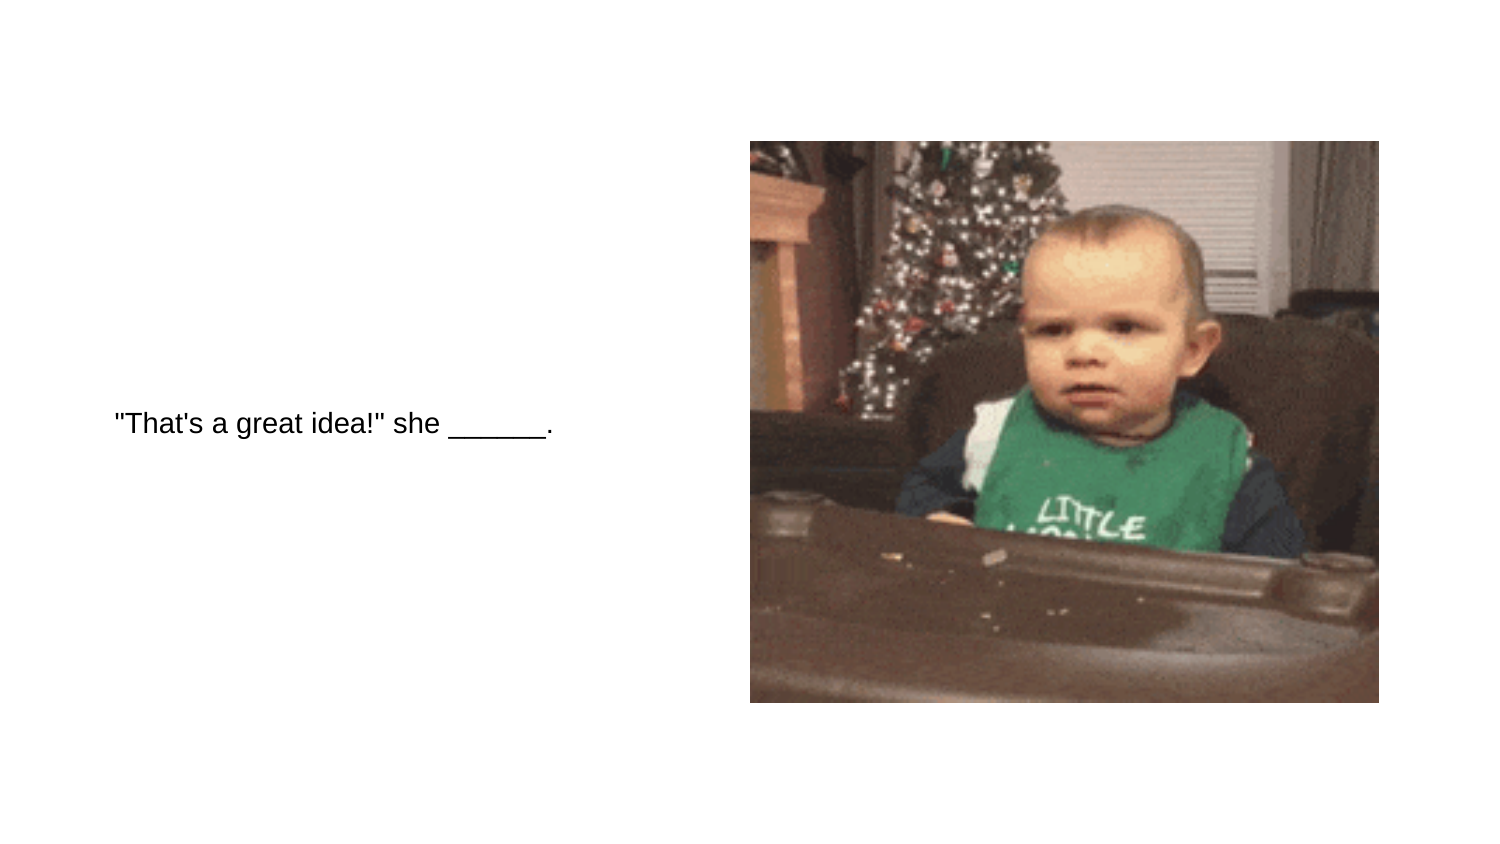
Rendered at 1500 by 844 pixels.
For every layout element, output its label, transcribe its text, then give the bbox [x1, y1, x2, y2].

text_box "That's a great idea!" she ______. [99, 389, 696, 455]
picture [749, 141, 1379, 703]
